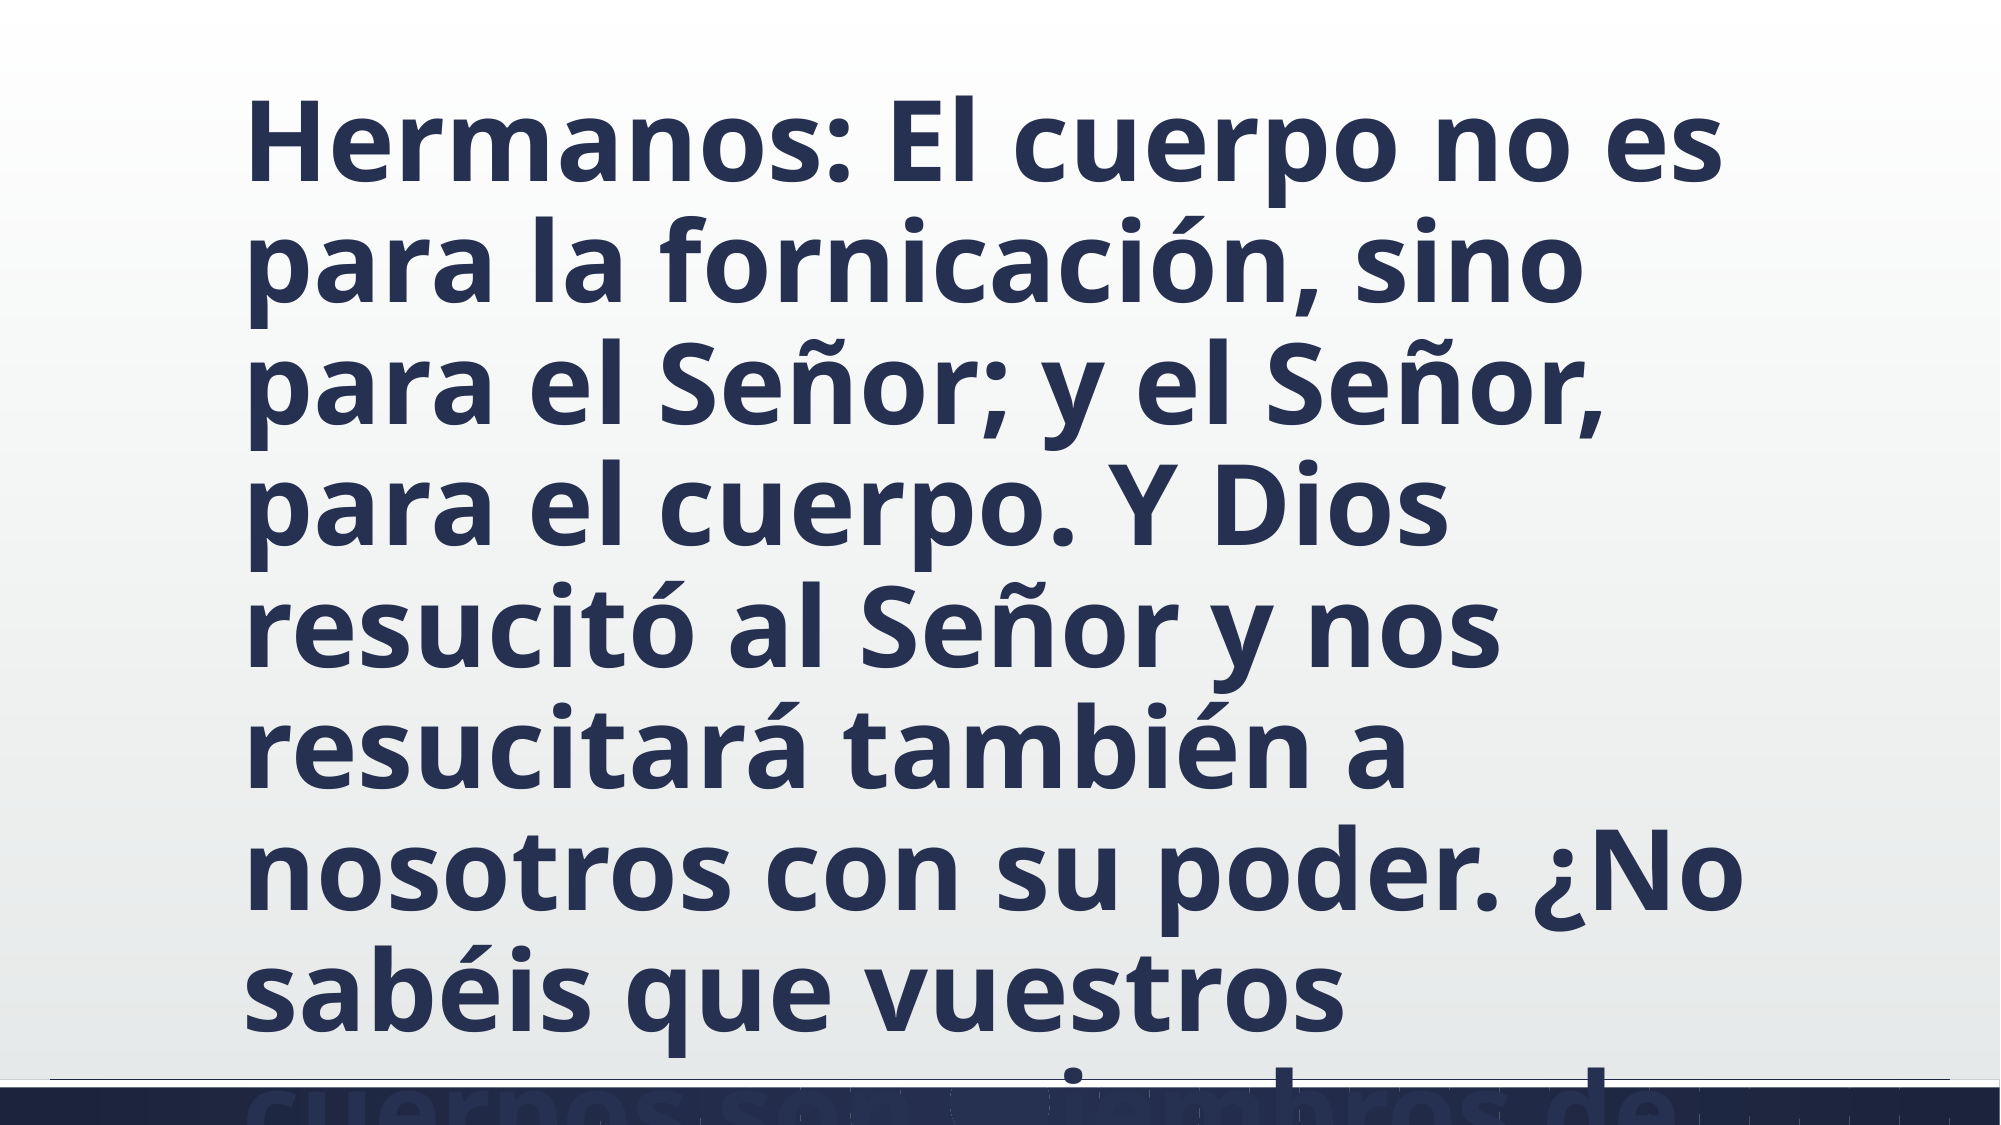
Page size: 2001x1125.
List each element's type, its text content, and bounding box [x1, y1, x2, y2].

list Hermanos: El cuerpo no es para la fornicación, sino para el Señor; y el Señor, para el cuerpo. Y Dios resucitó al Señor y nos resucitará también a nosotros con su poder. ¿No sabéis que vuestros cuerpos son miembros de Cristo? [219, 76, 1780, 990]
